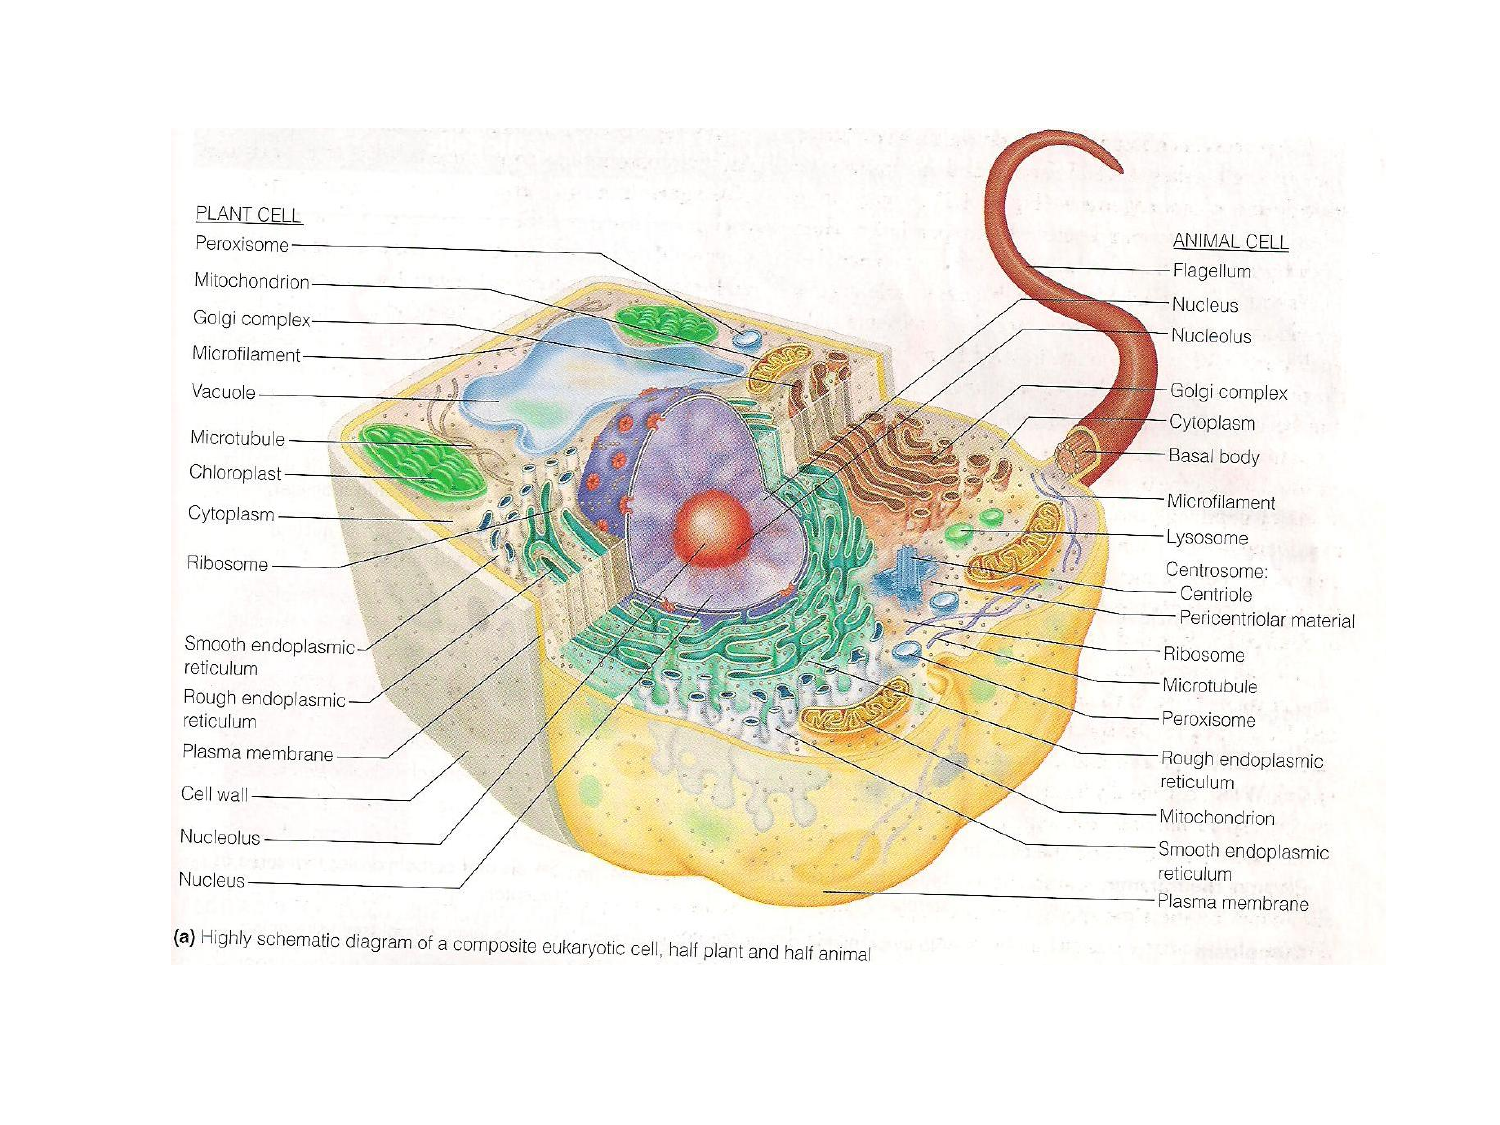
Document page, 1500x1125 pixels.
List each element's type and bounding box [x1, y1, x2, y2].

picture [170, 128, 1386, 965]
